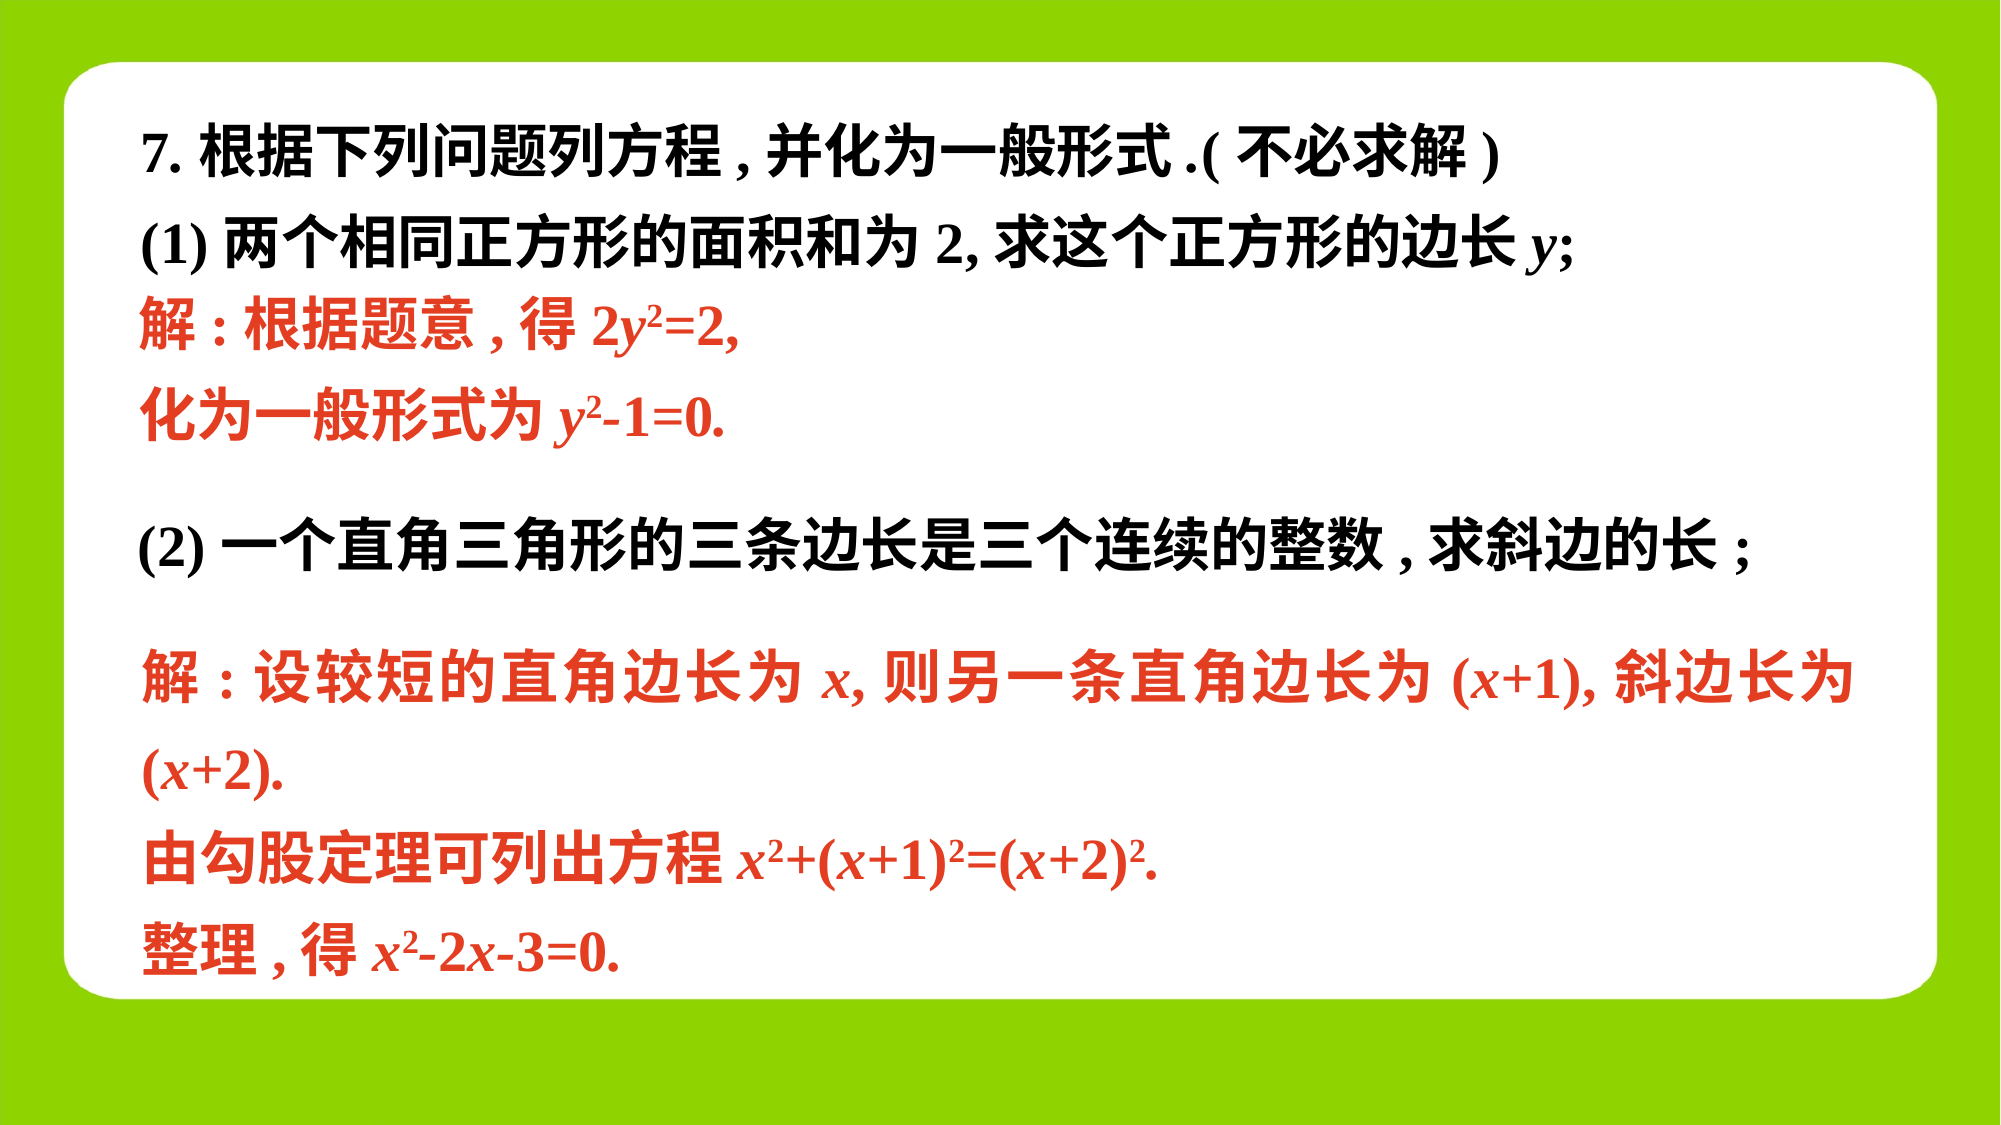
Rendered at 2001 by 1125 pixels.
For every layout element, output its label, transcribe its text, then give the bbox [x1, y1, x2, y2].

text_box (2)一个直角三角形的三条边长是三个连续的整数,求斜边的长; [123, 479, 1768, 586]
text_box 解:设较短的直角边长为x,则另一条直角边长为(x+1),斜边长为(x+2). 由勾股定理可列出方程x2+(x+1)2=(x+2)2. 整理,得x2-2x-3=0. [126, 611, 1886, 990]
picture [0, 0, 2001, 1125]
text_box 解:根据题意,得2y2=2, 化为一般形式为y2-1=0. [123, 258, 882, 456]
text_box 7.根据下列问题列方程,并化为一般形式.(不必求解) (1)两个相同正方形的面积和为2,求这个正方形的边长y; [125, 85, 1845, 283]
